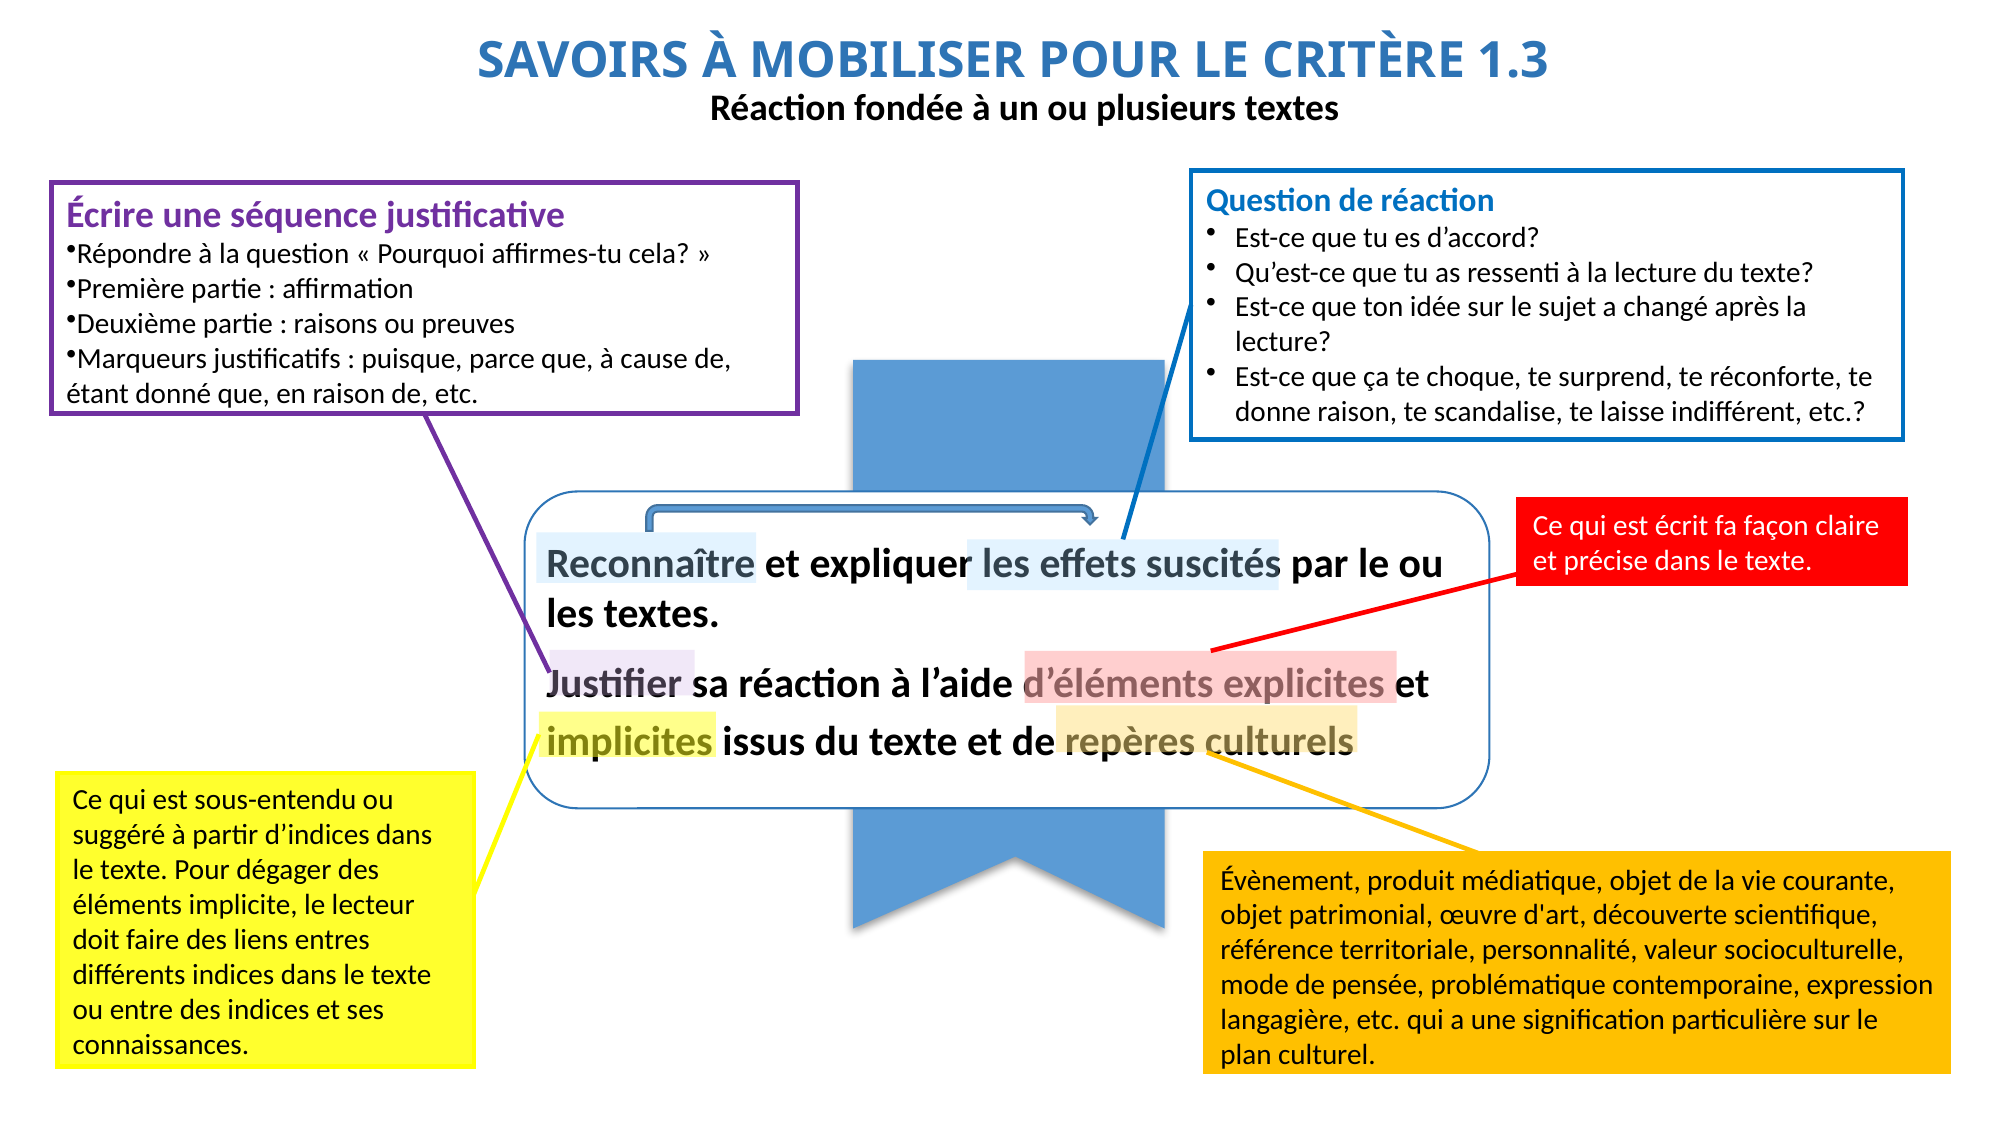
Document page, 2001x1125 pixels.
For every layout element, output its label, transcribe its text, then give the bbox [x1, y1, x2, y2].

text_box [1122, 304, 1192, 540]
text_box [1206, 752, 1540, 876]
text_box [442, 734, 539, 971]
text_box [524, 359, 1490, 929]
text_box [1210, 569, 1535, 651]
text_box Réaction fondée à un ou plusieurs textes [694, 75, 1364, 136]
text_box SAVOIRS À MOBILISER POUR LE CRITÈRE 1.3 [462, 19, 1565, 140]
text_box Ce qui est sous-entendu ou suggéré à partir d’indices dans le texte. Pour dégager des éléments implicite, le lecteur doit faire des liens entres différents indices dans le texte ou entre des indices et ses connaissances. [57, 773, 475, 1067]
text_box Question de réaction Est-ce que tu es d’accord? Qu’est-ce que tu as ressenti à la lecture du texte? Est-ce que ton idée sur le sujet a changé après la lecture? Est-ce que ça te choque, te surprend, te réconforte, te donne raison, te scandalise, te laisse indifférent, etc.? [1191, 170, 1904, 440]
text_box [424, 413, 550, 673]
text_box Évènement, produit médiatique, objet de la vie courante, objet patrimonial, œuvre d'art, découverte scientifique, référence territoriale, personnalité, valeur socioculturelle, mode de pensée, problématique contemporaine, expression langagière, etc. qui a une signification particulière sur le plan culturel. [1205, 853, 1950, 1072]
text_box Écrire une séquence justificative Répondre à la question « Pourquoi affirmes-tu cela? » Première partie : affirmation Deuxième partie : raisons ou preuves Marqueurs justificatifs : puisque, parce que, à cause de, étant donné que, en raison de, etc. [51, 182, 798, 414]
text_box Ce qui est écrit fa façon claire et précise dans le texte. [1517, 499, 1906, 584]
